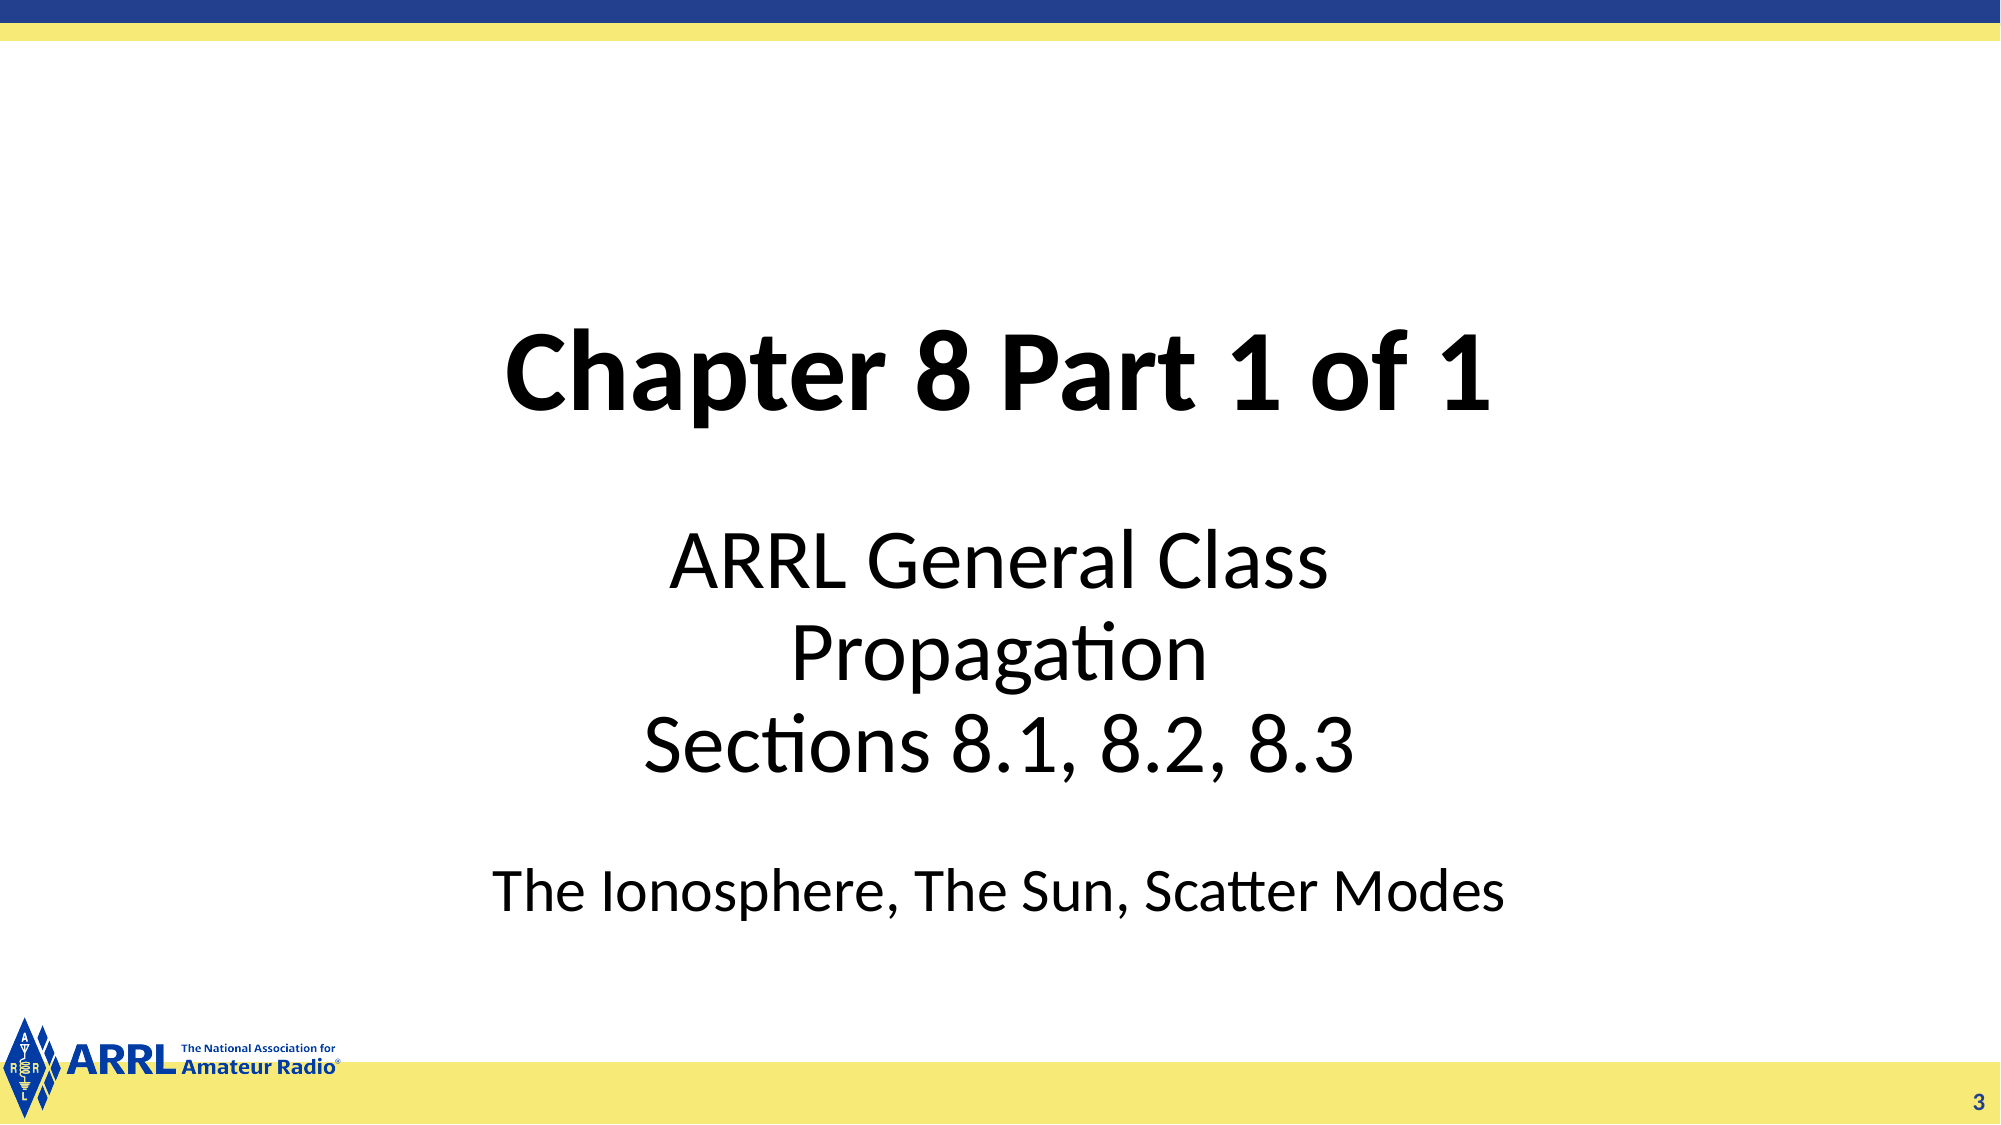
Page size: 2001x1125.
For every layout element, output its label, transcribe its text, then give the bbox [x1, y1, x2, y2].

picture [1, 1015, 342, 1121]
title Chapter 8 Part 1 of 1 ARRL General Class Propagation Sections 8.1, 8.2, 8.3 The Ionosphere, The Sun, Scatter Modes [99, 299, 1900, 1038]
